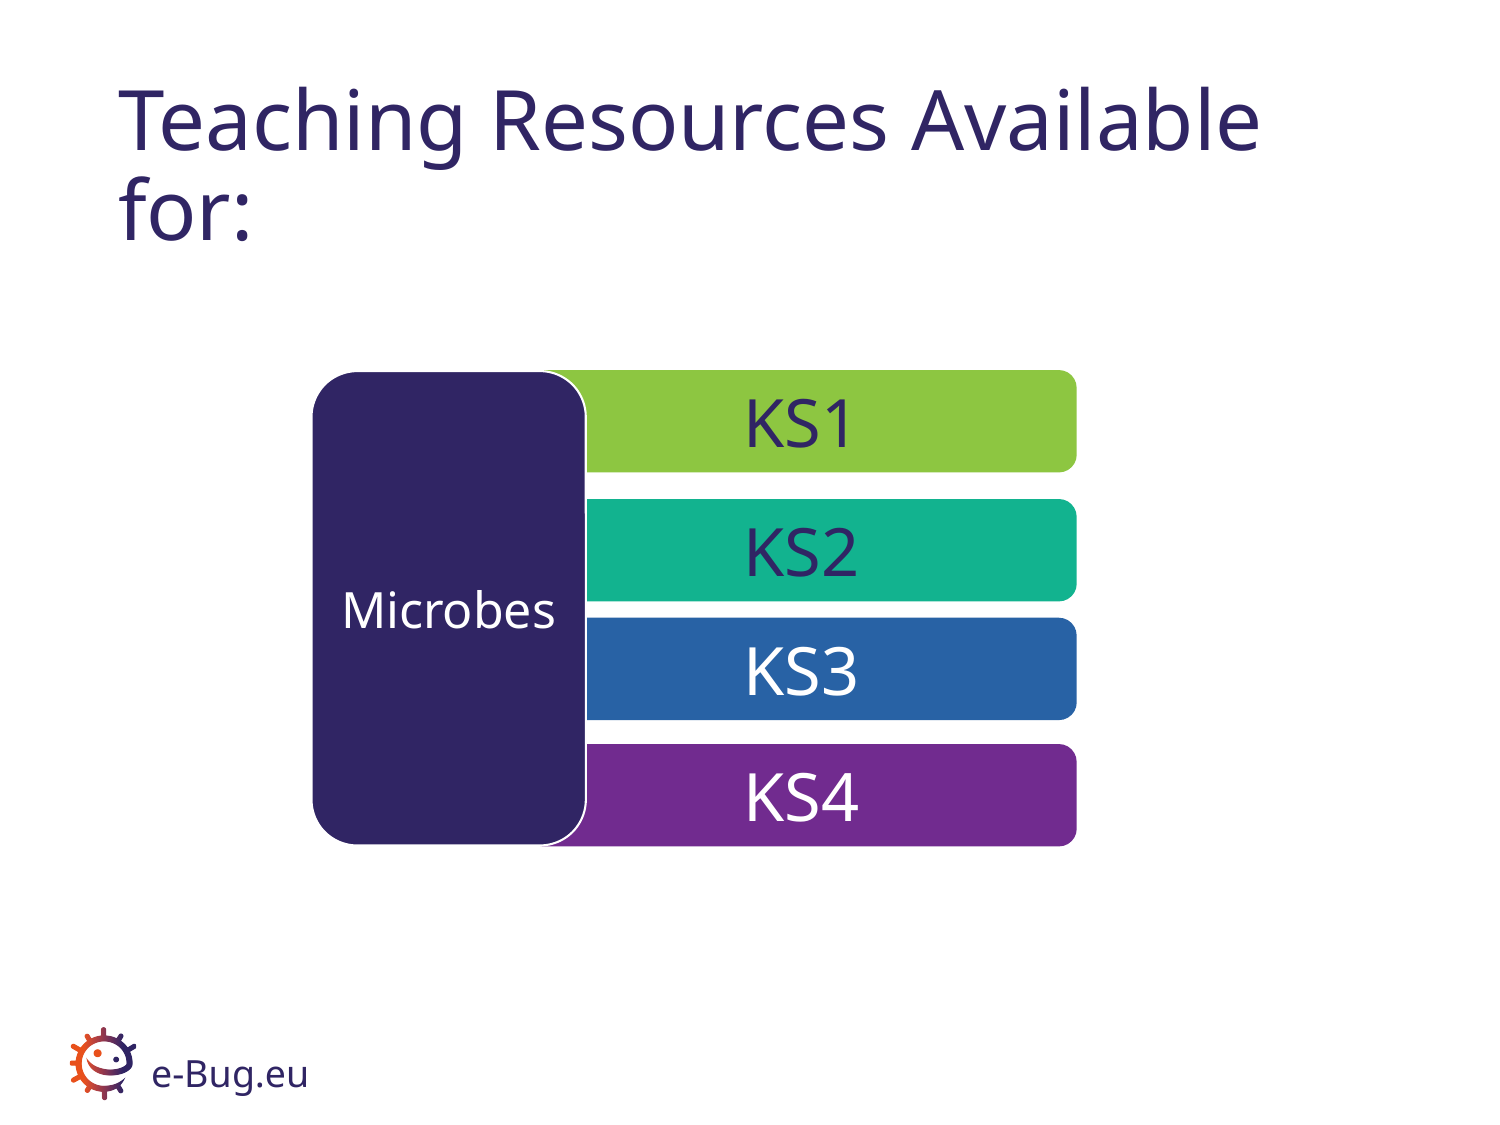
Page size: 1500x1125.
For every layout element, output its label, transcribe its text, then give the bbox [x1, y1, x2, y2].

text_box KS2 [587, 499, 1077, 602]
footer e-Bug.eu [136, 1042, 643, 1103]
picture [69, 1027, 137, 1103]
text_box KS1 [550, 370, 1077, 473]
text_box KS4 [547, 744, 1077, 847]
text_box Microbes [310, 370, 587, 847]
text_box KS3 [587, 617, 1077, 721]
title Teaching Resources Available for: [103, 59, 1397, 278]
